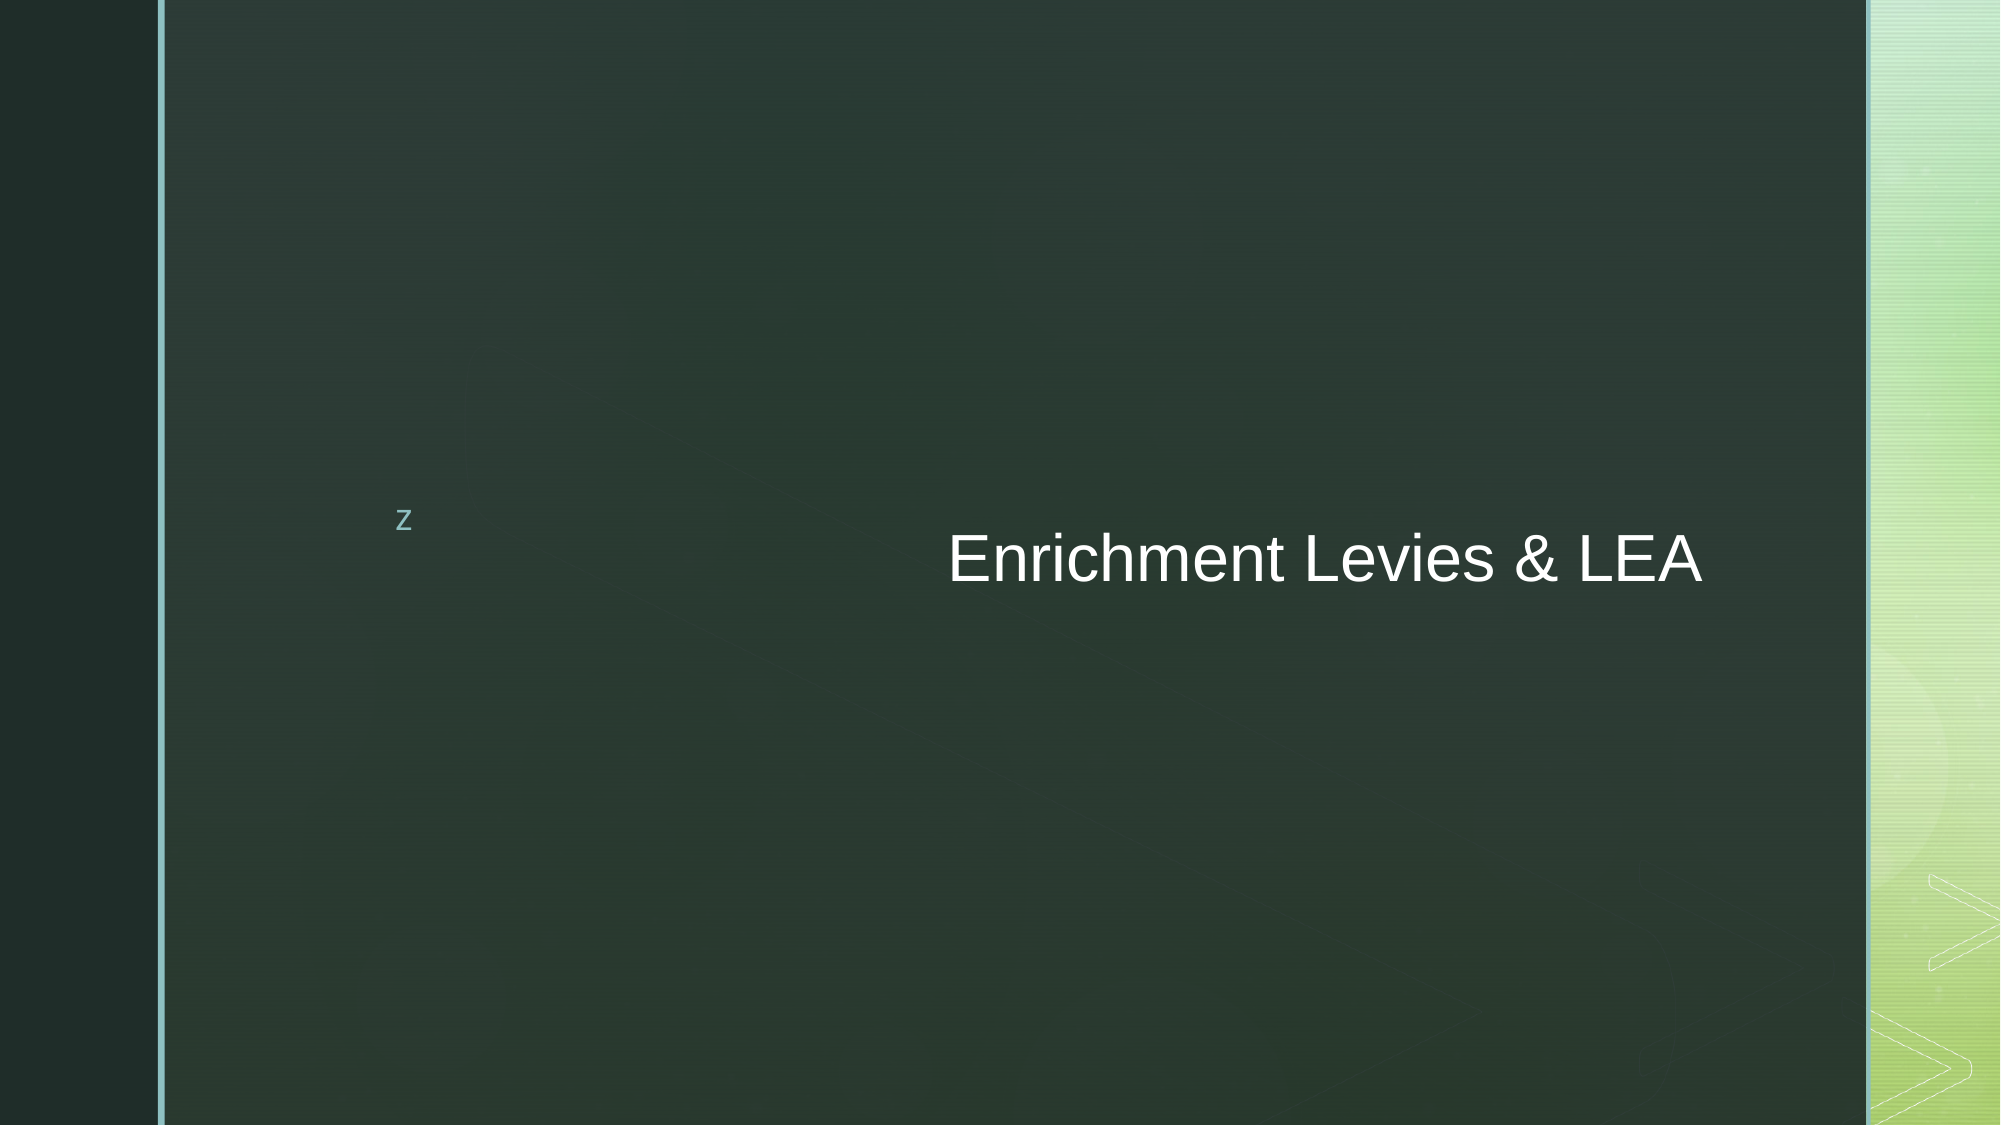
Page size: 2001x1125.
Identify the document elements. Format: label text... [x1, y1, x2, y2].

picture [1871, 0, 2001, 1125]
title Enrichment Levies & LEA [428, 516, 1734, 750]
